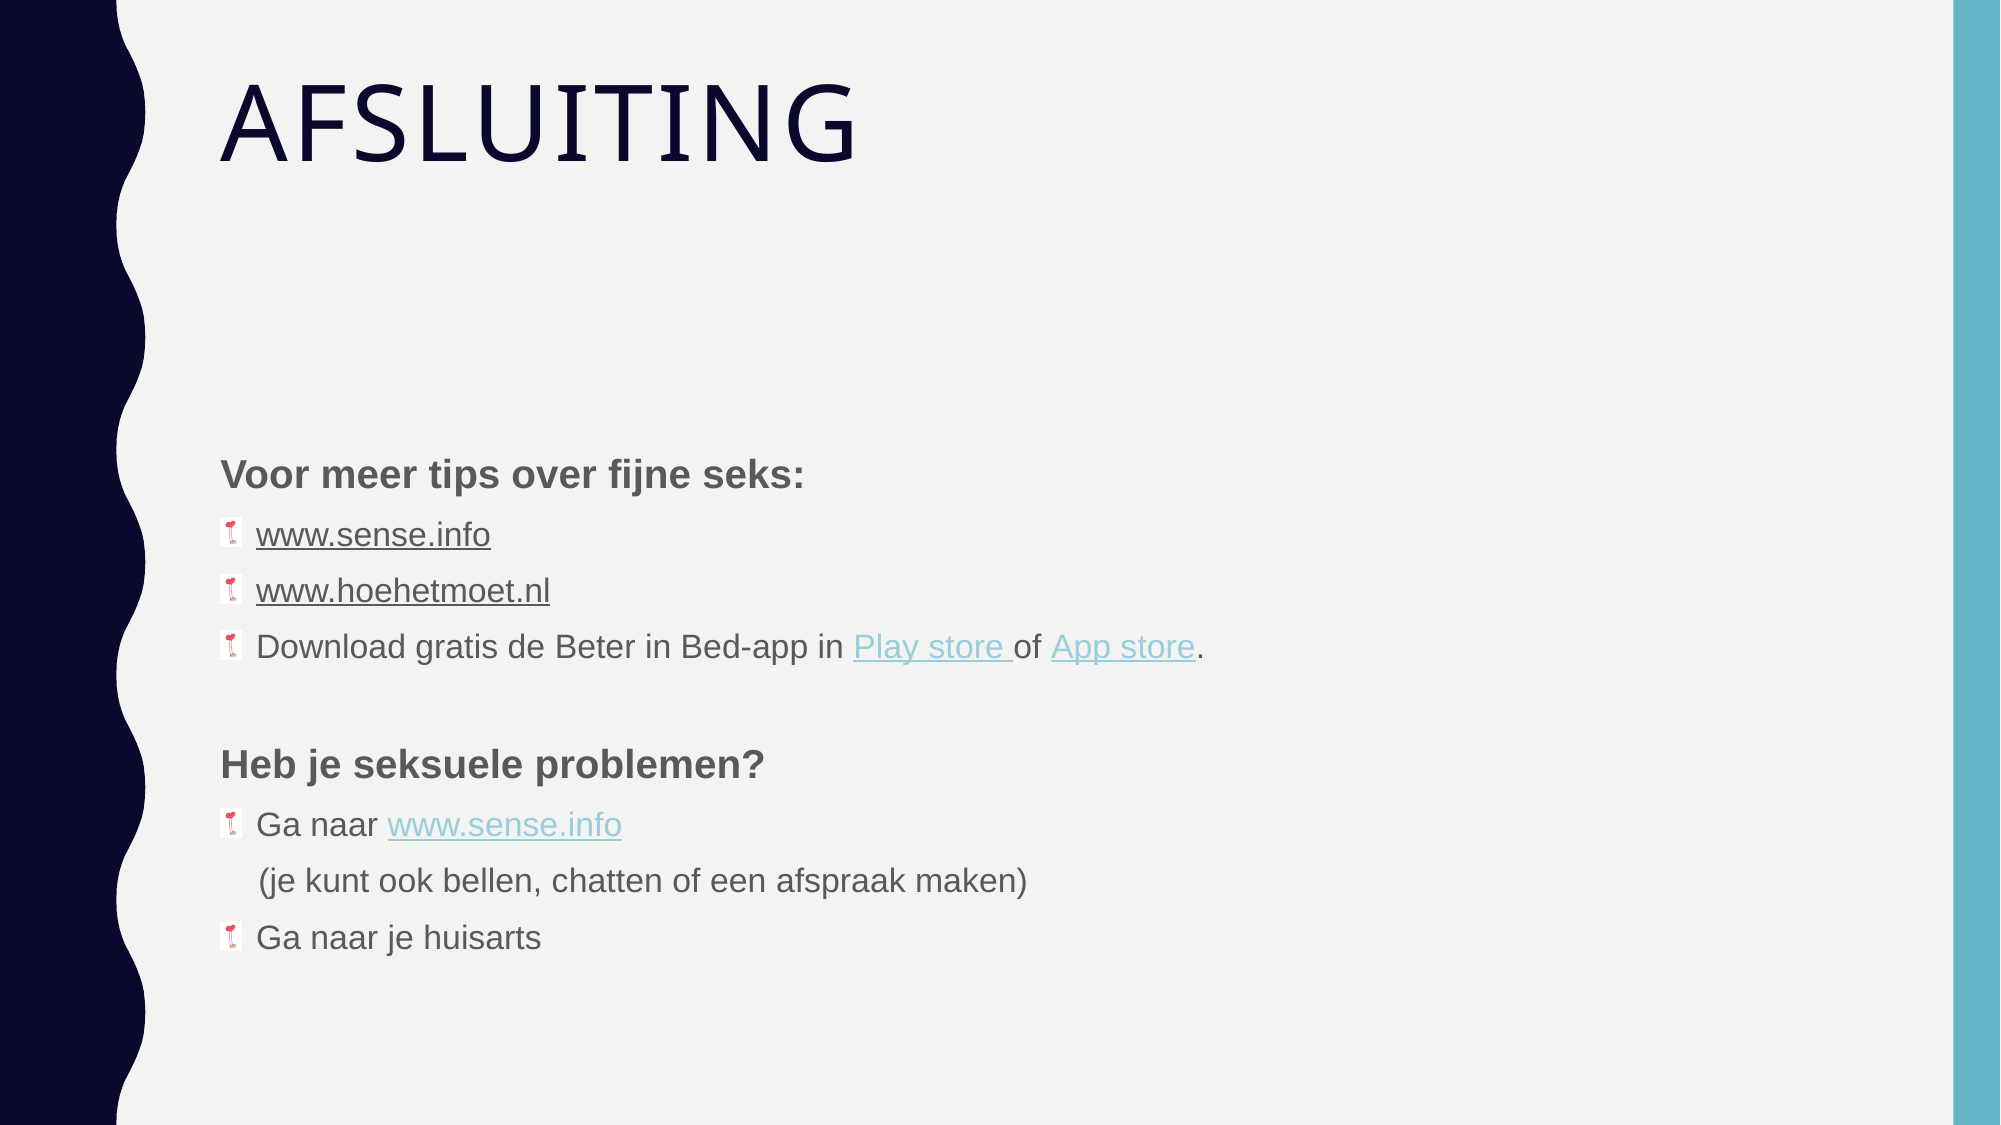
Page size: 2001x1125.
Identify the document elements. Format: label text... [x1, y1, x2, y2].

picture [220, 517, 242, 547]
picture [220, 921, 242, 951]
list Voor meer tips over fijne seks: www.sense.info www.hoehetmoet.nl Download gratis de Beter in Bed-app in Play store of App store. Heb je seksuele problemen? Ga naar www.sense.info (je kunt ook bellen, chatten of een afspraak maken) Ga naar je huisarts [205, 375, 1875, 965]
title Afsluiting [205, 62, 1875, 308]
picture [220, 808, 242, 838]
picture [220, 574, 242, 604]
picture [220, 630, 242, 660]
